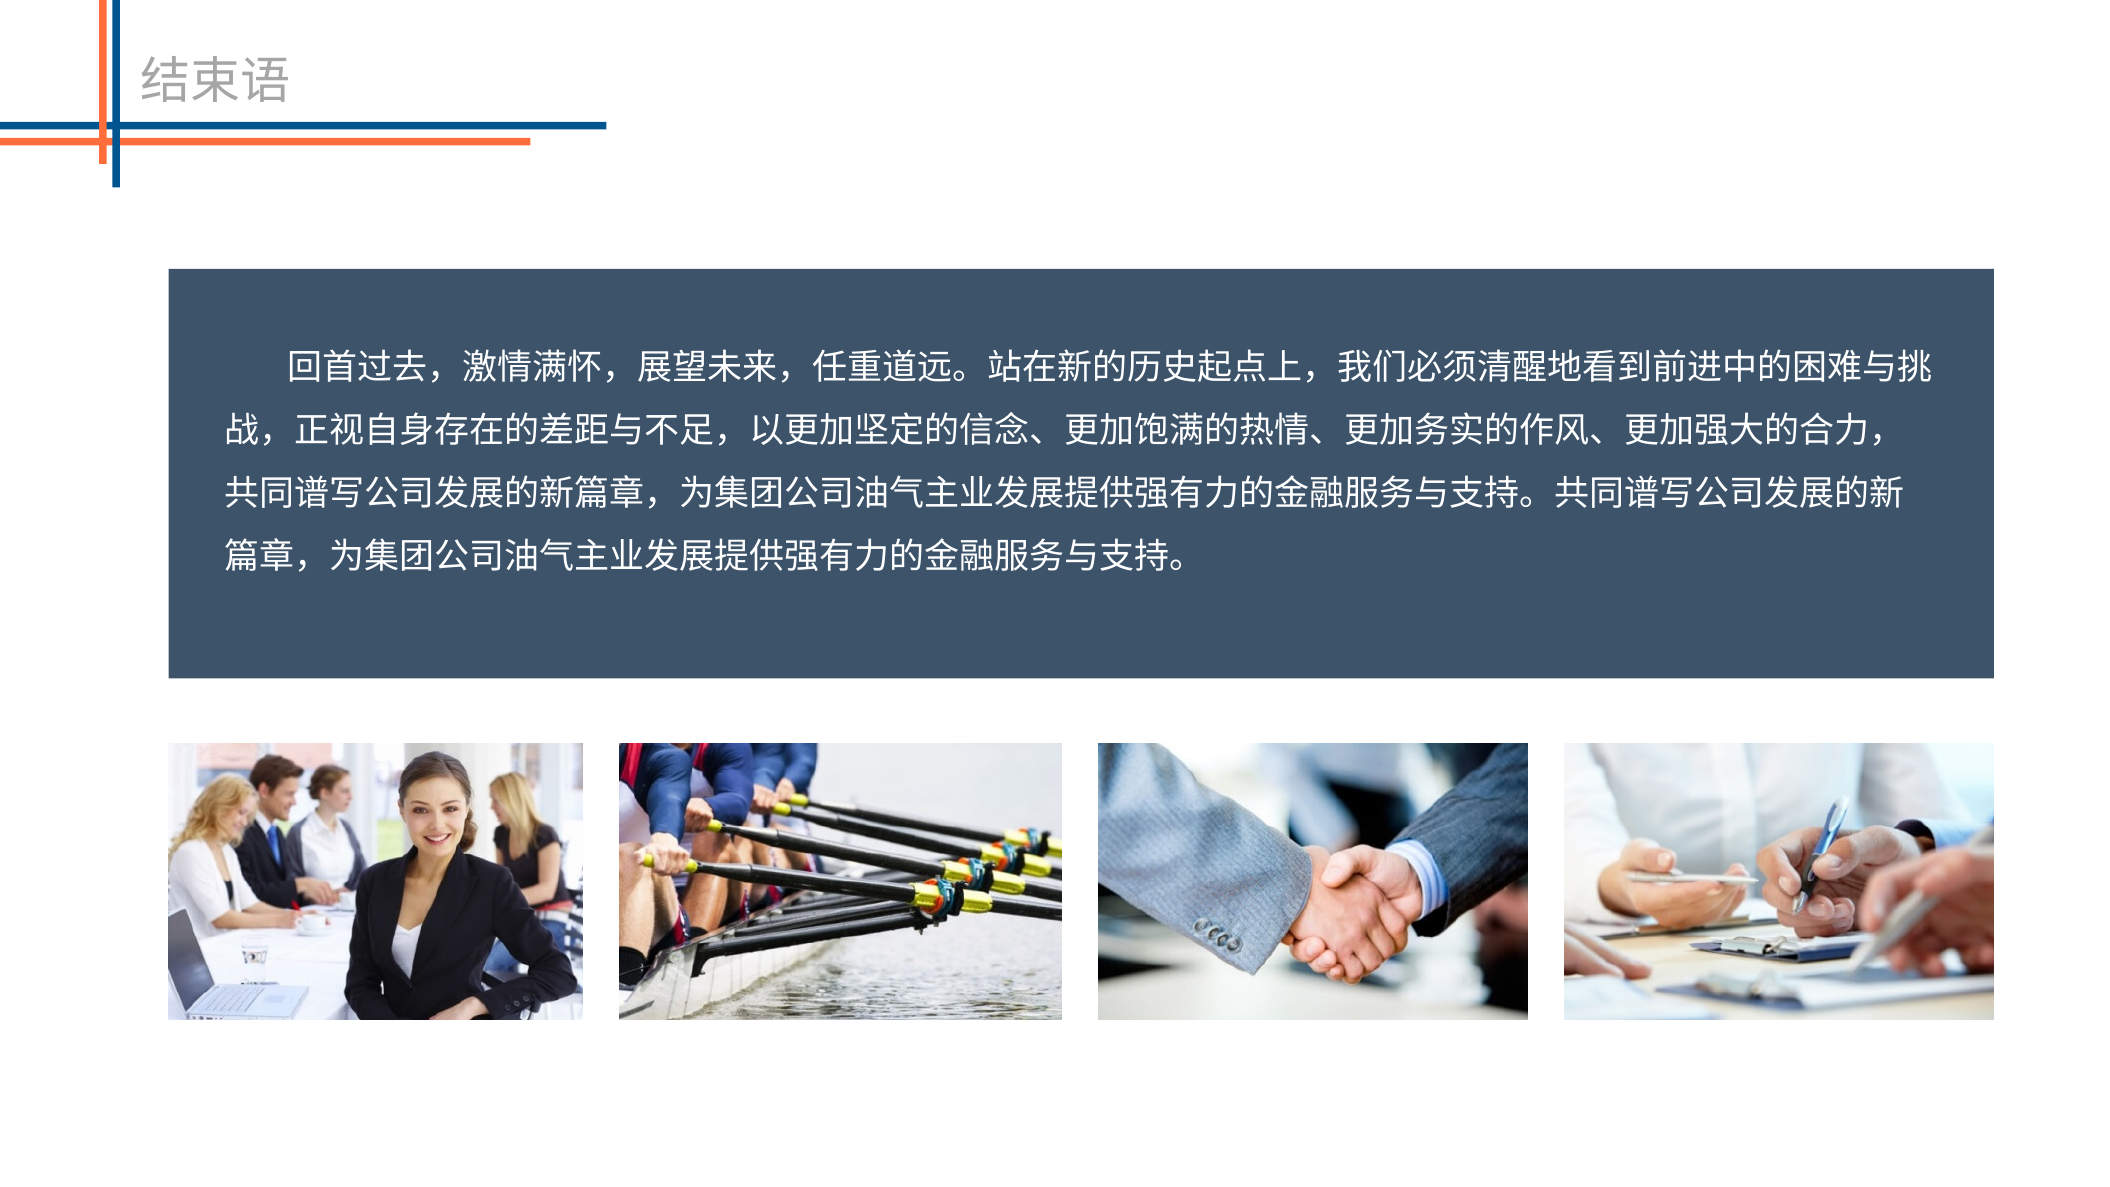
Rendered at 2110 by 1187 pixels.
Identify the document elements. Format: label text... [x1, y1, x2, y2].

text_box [0, 0, 789, 188]
picture [619, 743, 1062, 1020]
picture [1098, 743, 1528, 1020]
picture [168, 743, 583, 1020]
text_box 回首过去，激情满怀，展望未来，任重道远。站在新的历史起点上，我们必须清醒地看到前进中的困难与挑战，正视自身存在的差距与不足，以更加坚定的信念、更加饱满的热情、更加务实的作风、更加强大的合力，共同谱写公司发展的新篇章，为集团公司油气主业发展提供强有力的金融服务与支持。共同谱写公司发展的新篇章，为集团公司油气主业发展提供强有力的金融服务与支持。 [208, 315, 1948, 626]
text_box [168, 268, 1995, 679]
picture [1564, 743, 1994, 1020]
